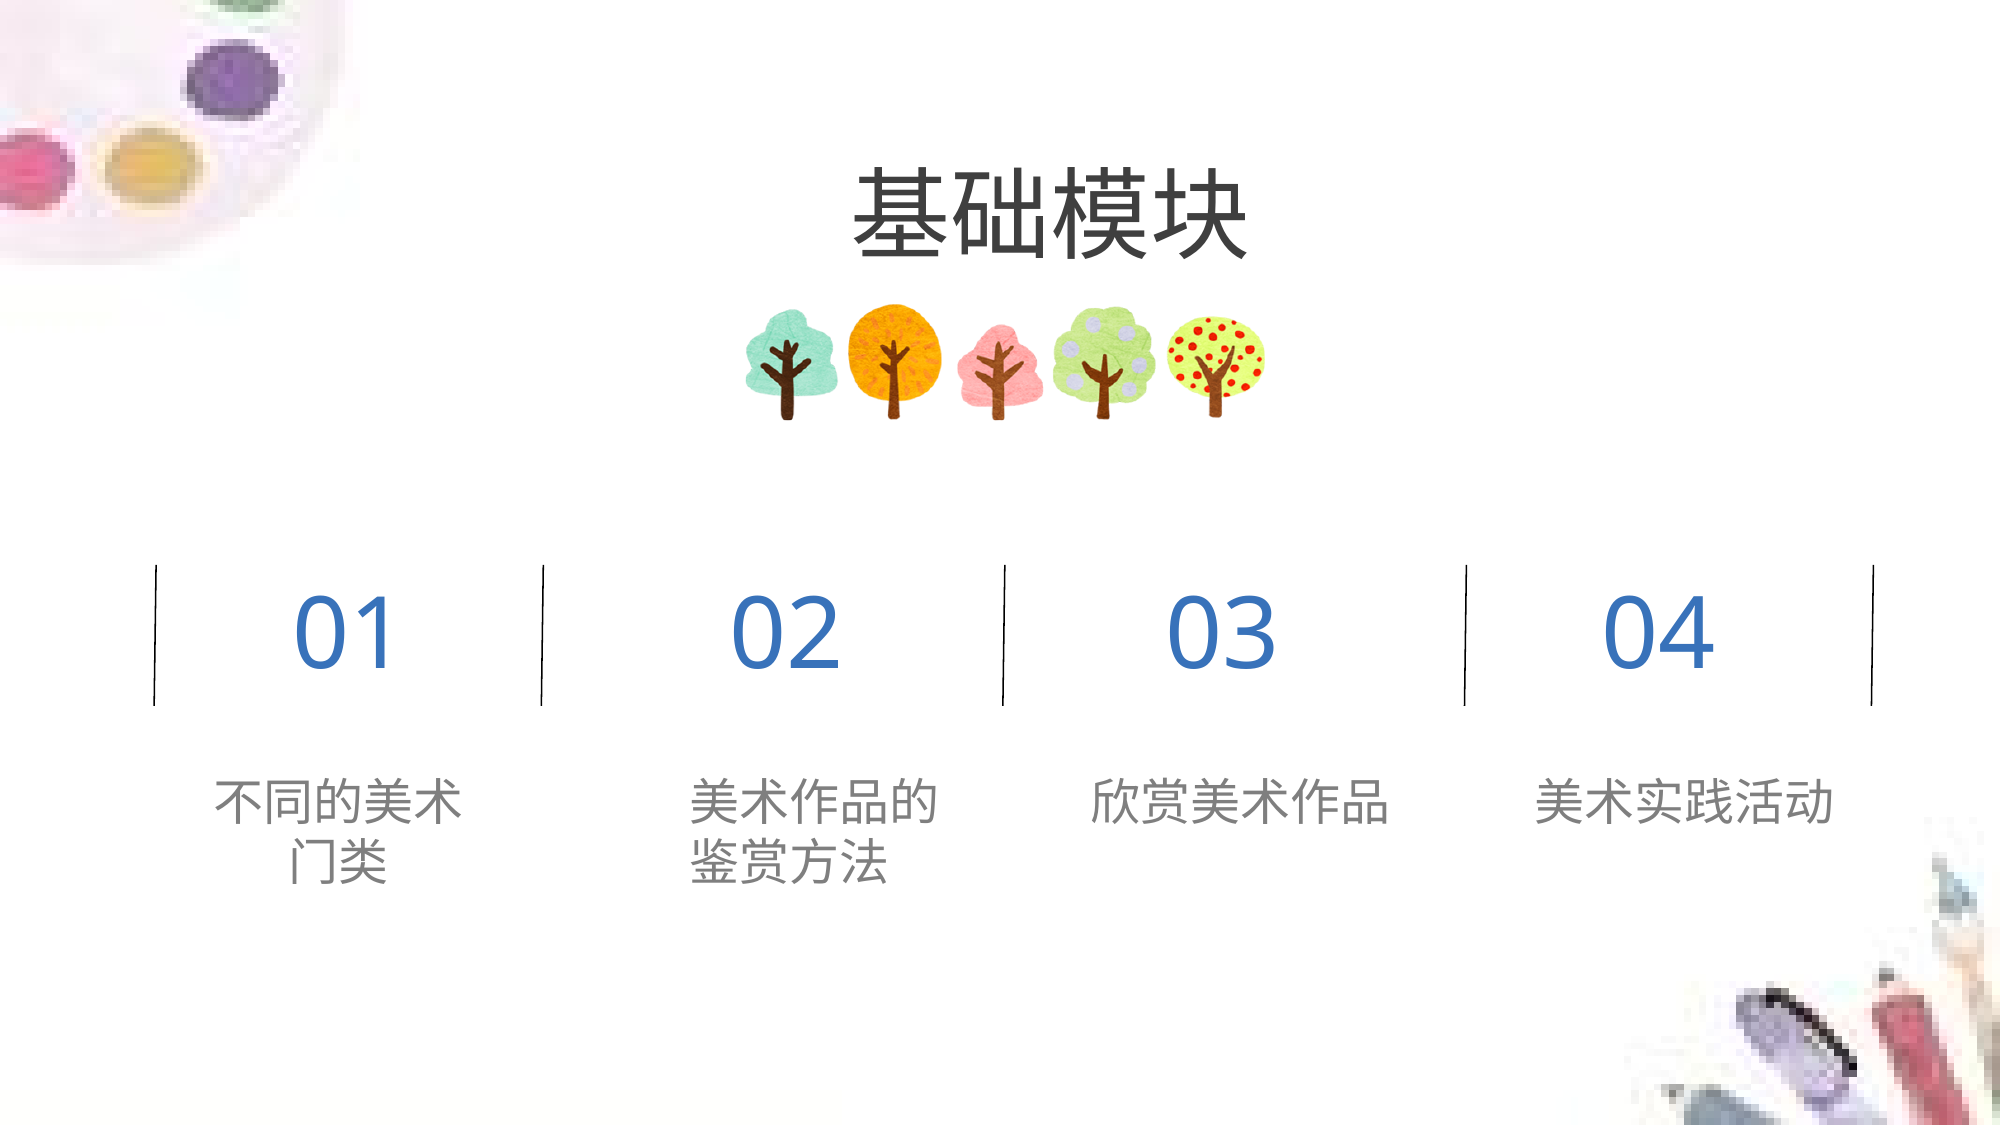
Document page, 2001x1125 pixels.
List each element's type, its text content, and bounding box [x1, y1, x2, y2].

text_box 基础模块 [835, 143, 1266, 278]
text_box 04 [1548, 561, 1770, 696]
text_box 欣赏美术作品 [1055, 763, 1426, 838]
text_box 01 [238, 561, 461, 696]
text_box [153, 564, 157, 707]
text_box 02 [675, 561, 897, 696]
picture [0, 0, 2000, 1125]
text_box 美术作品的鉴赏方法 [604, 763, 975, 898]
text_box 美术实践活动 [1499, 763, 1870, 838]
text_box 不同的美术门类 [175, 763, 502, 898]
text_box 03 [1112, 561, 1334, 696]
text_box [1002, 564, 1006, 707]
